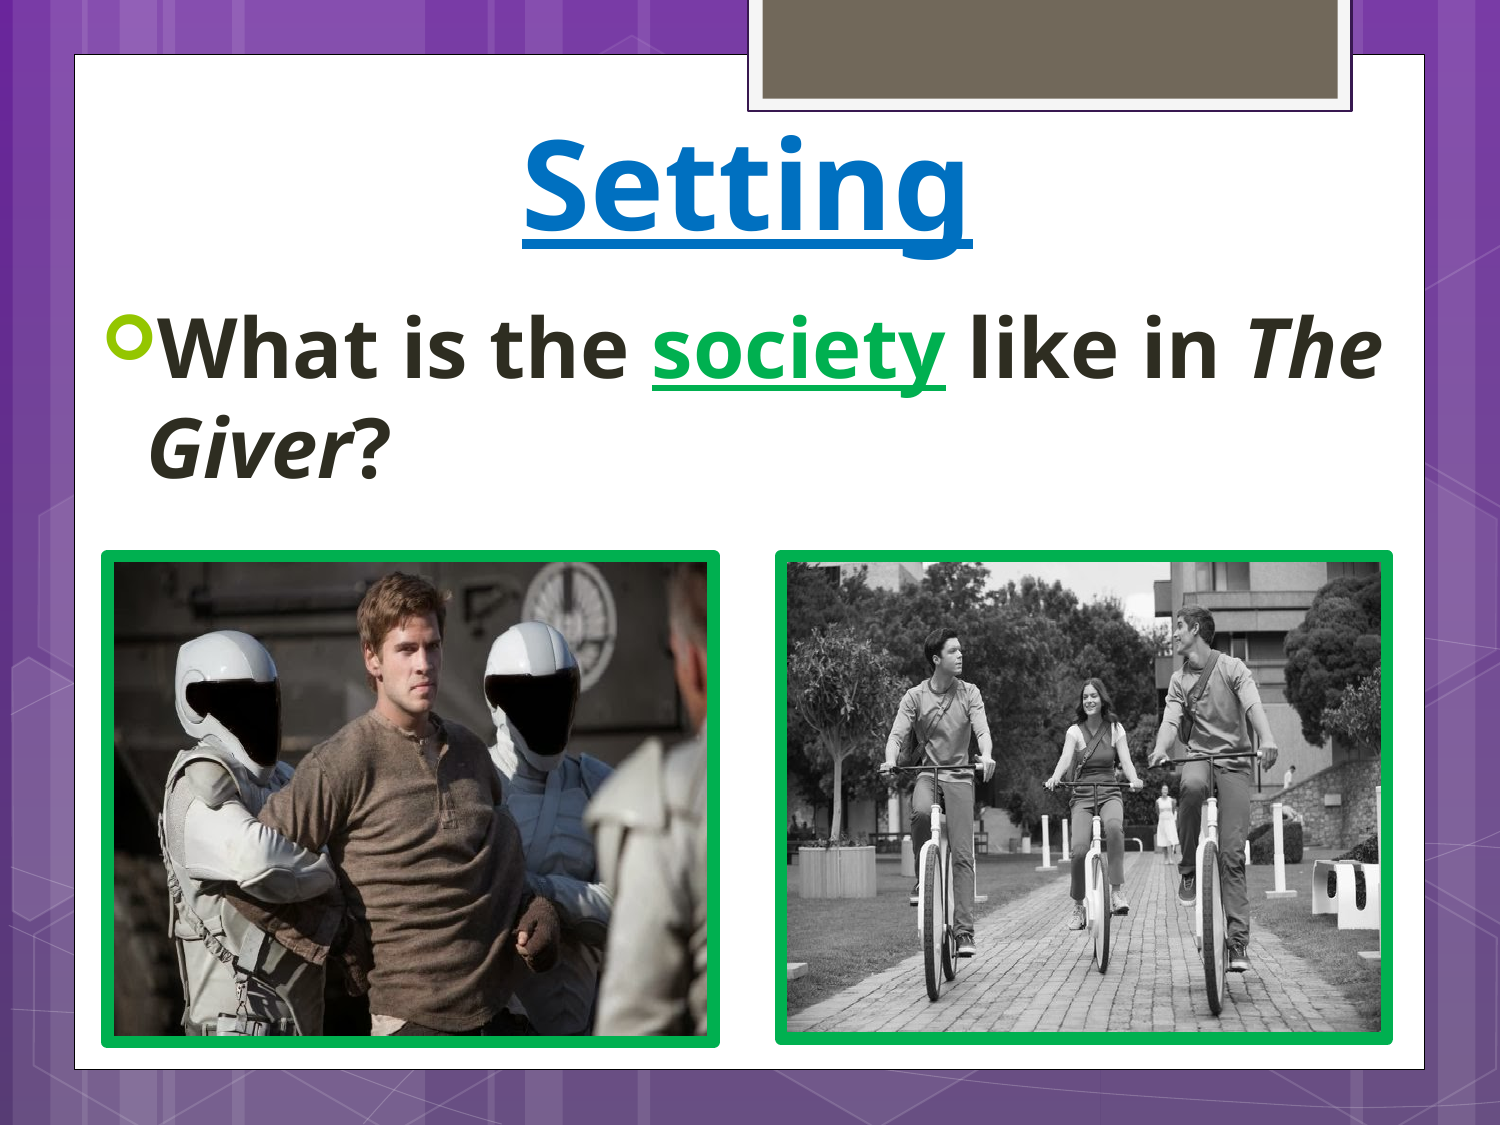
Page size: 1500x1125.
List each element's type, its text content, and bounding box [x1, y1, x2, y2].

text_box Setting [171, 75, 1324, 263]
list What is the society like in The Giver? [75, 287, 1425, 864]
picture [113, 562, 708, 1037]
picture [787, 562, 1382, 1033]
